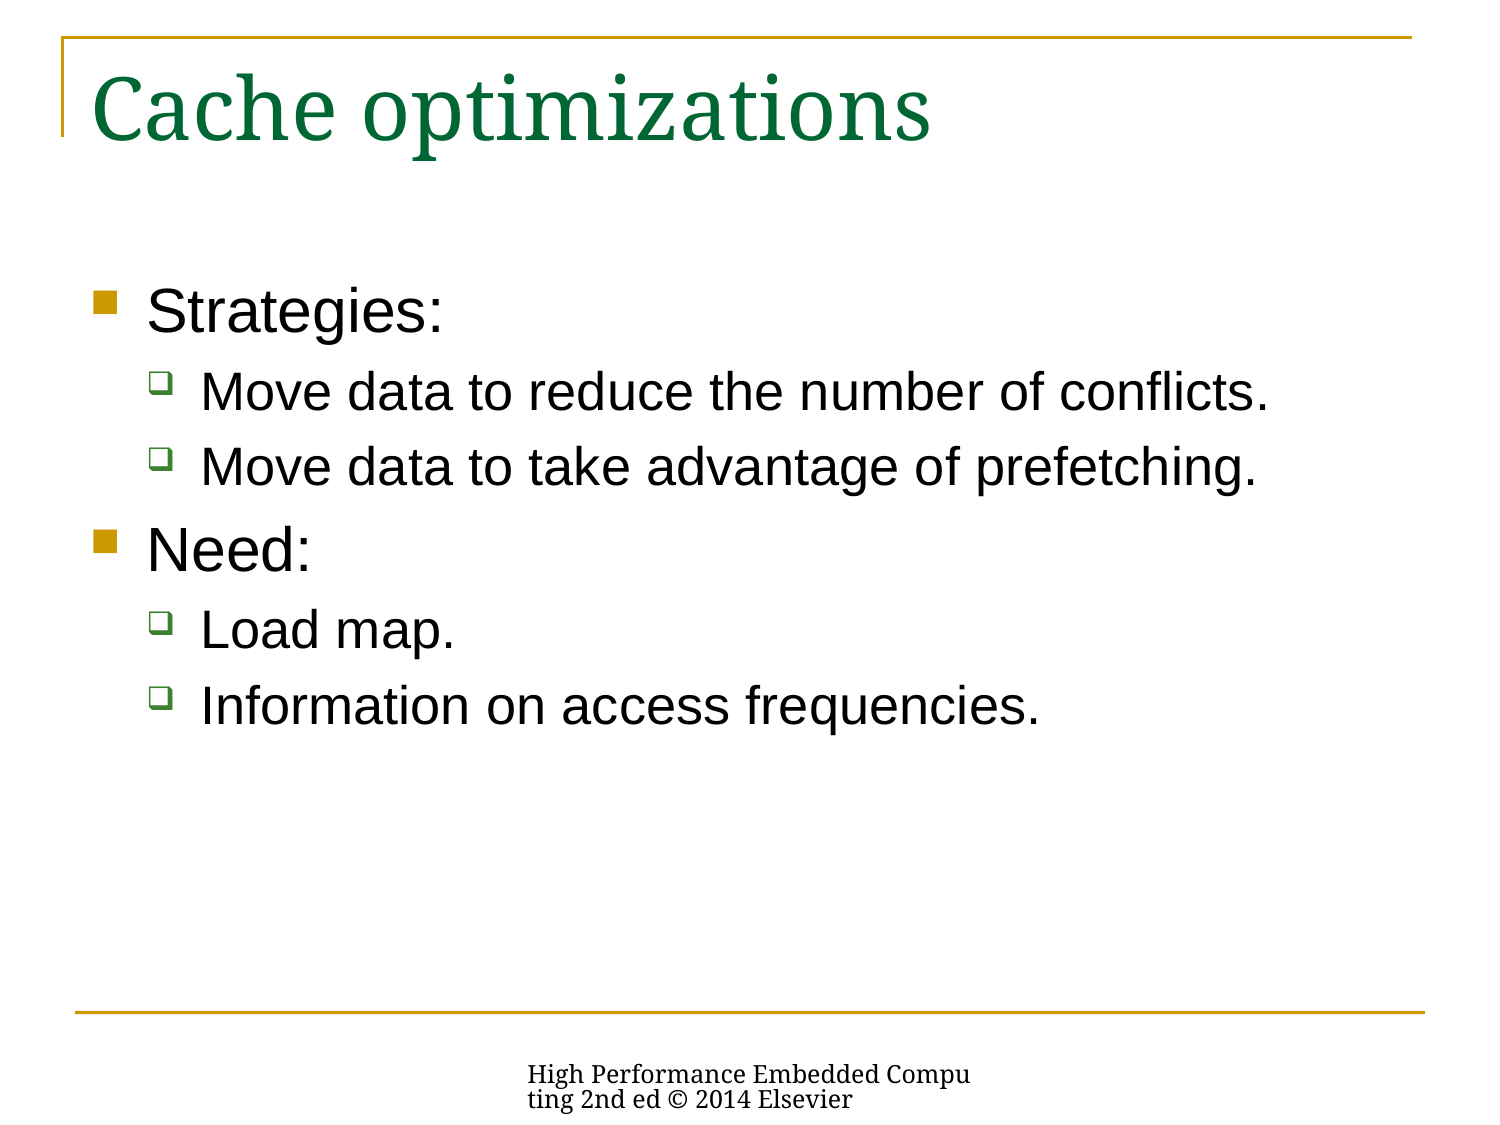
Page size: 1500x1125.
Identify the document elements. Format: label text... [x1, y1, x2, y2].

list Strategies: Move data to reduce the number of conflicts. Move data to take advantage of prefetching. Need: Load map. Information on access frequencies. [75, 262, 1425, 1006]
title Cache optimizations [75, 45, 1425, 233]
footer High Performance Embedded Computing 2nd ed © 2014 Elsevier [512, 1025, 988, 1100]
